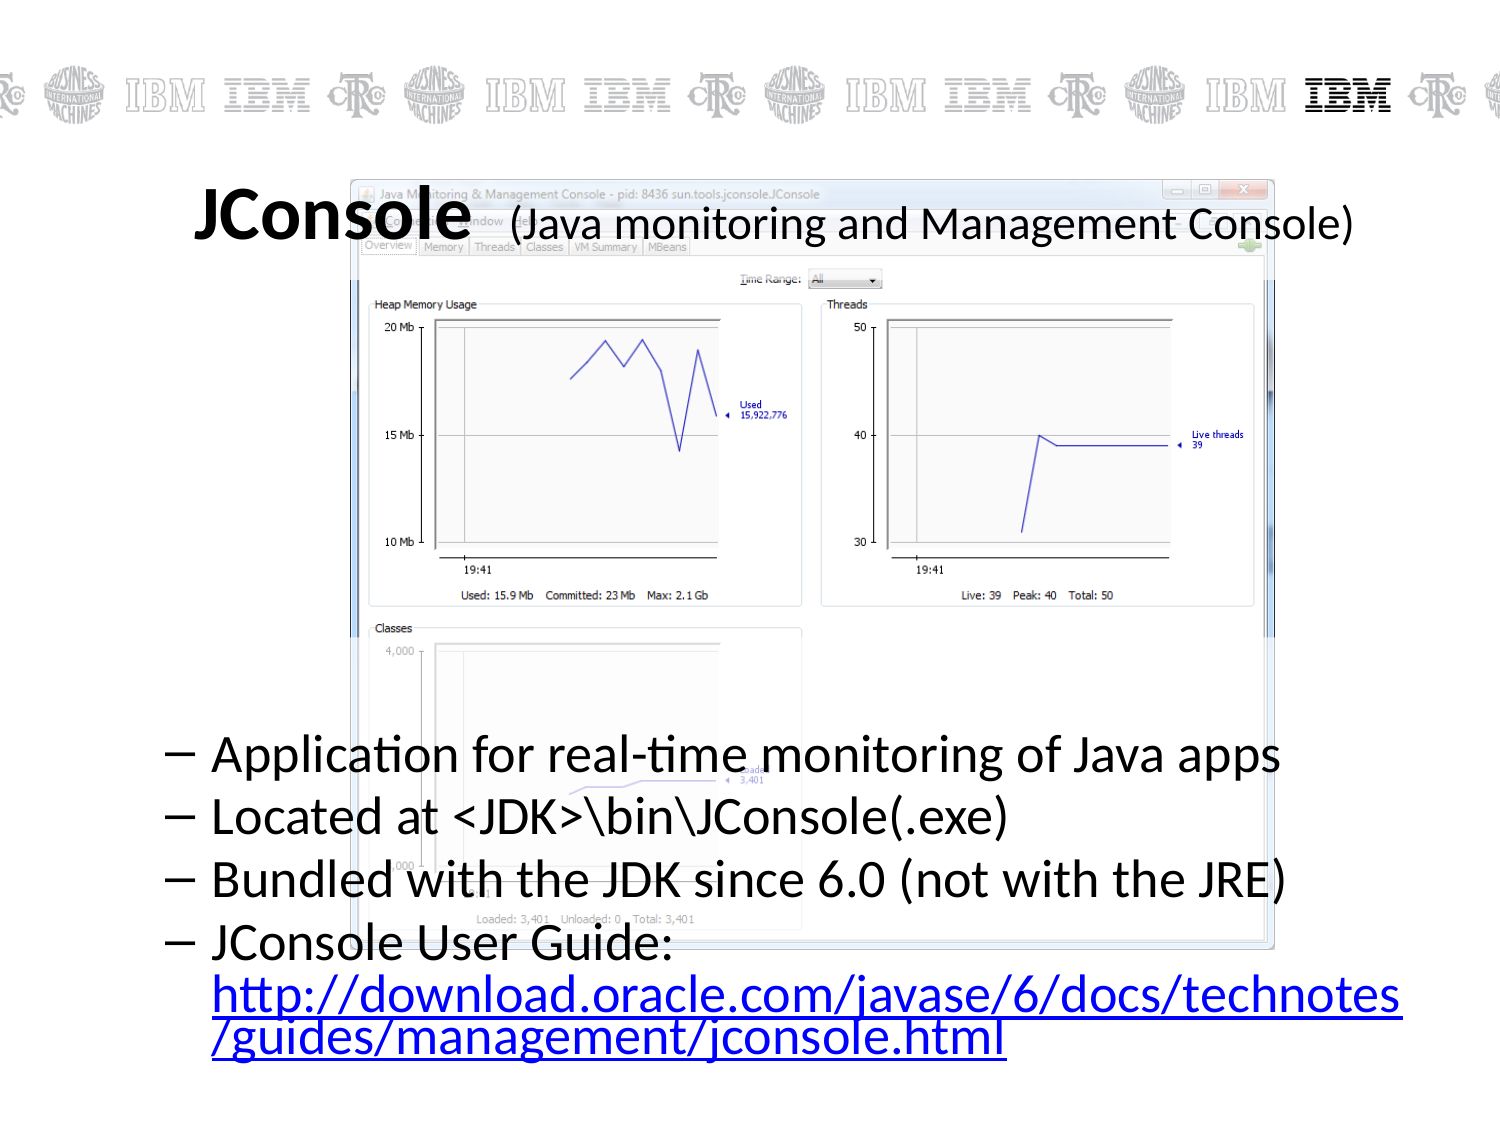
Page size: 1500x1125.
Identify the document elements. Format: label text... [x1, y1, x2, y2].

list Application for real-time monitoring of Java apps Located at <JDK>\bin\JConsole(.exe) Bundled with the JDK since 6.0 (not with the JRE) JConsole User Guide: http://download.oracle.com/javase/6/docs/technotes/guides/management/jconsole.html [74, 637, 1426, 1101]
title JConsole (Java monitoring and Management Console) [99, 137, 1451, 281]
picture [0, 0, 1500, 1125]
